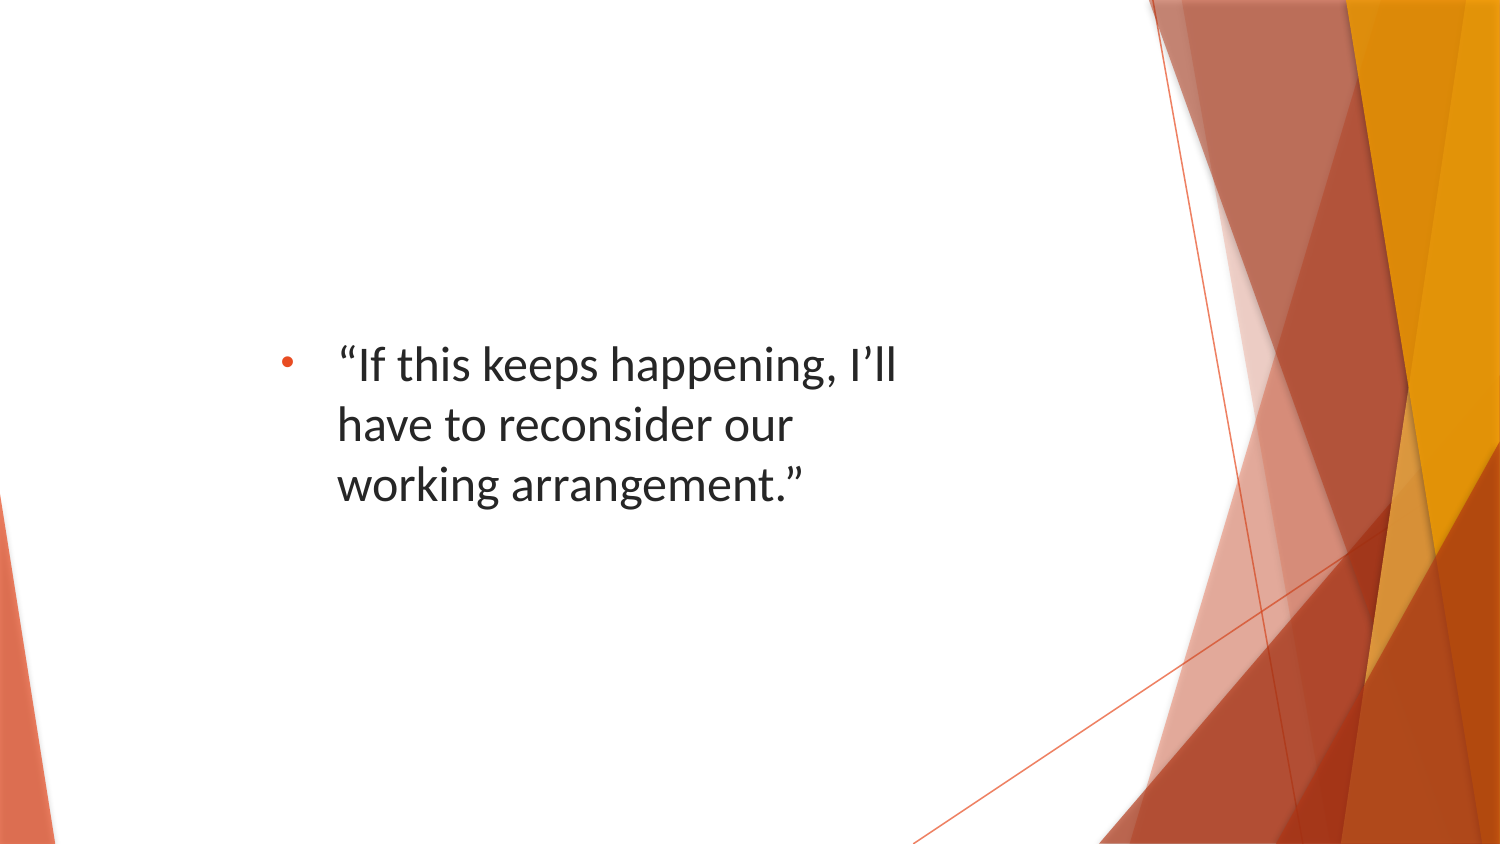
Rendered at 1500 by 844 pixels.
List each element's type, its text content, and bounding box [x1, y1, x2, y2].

list “If this keeps happening, I’ll have to reconsider our working arrangement.” [265, 114, 951, 729]
